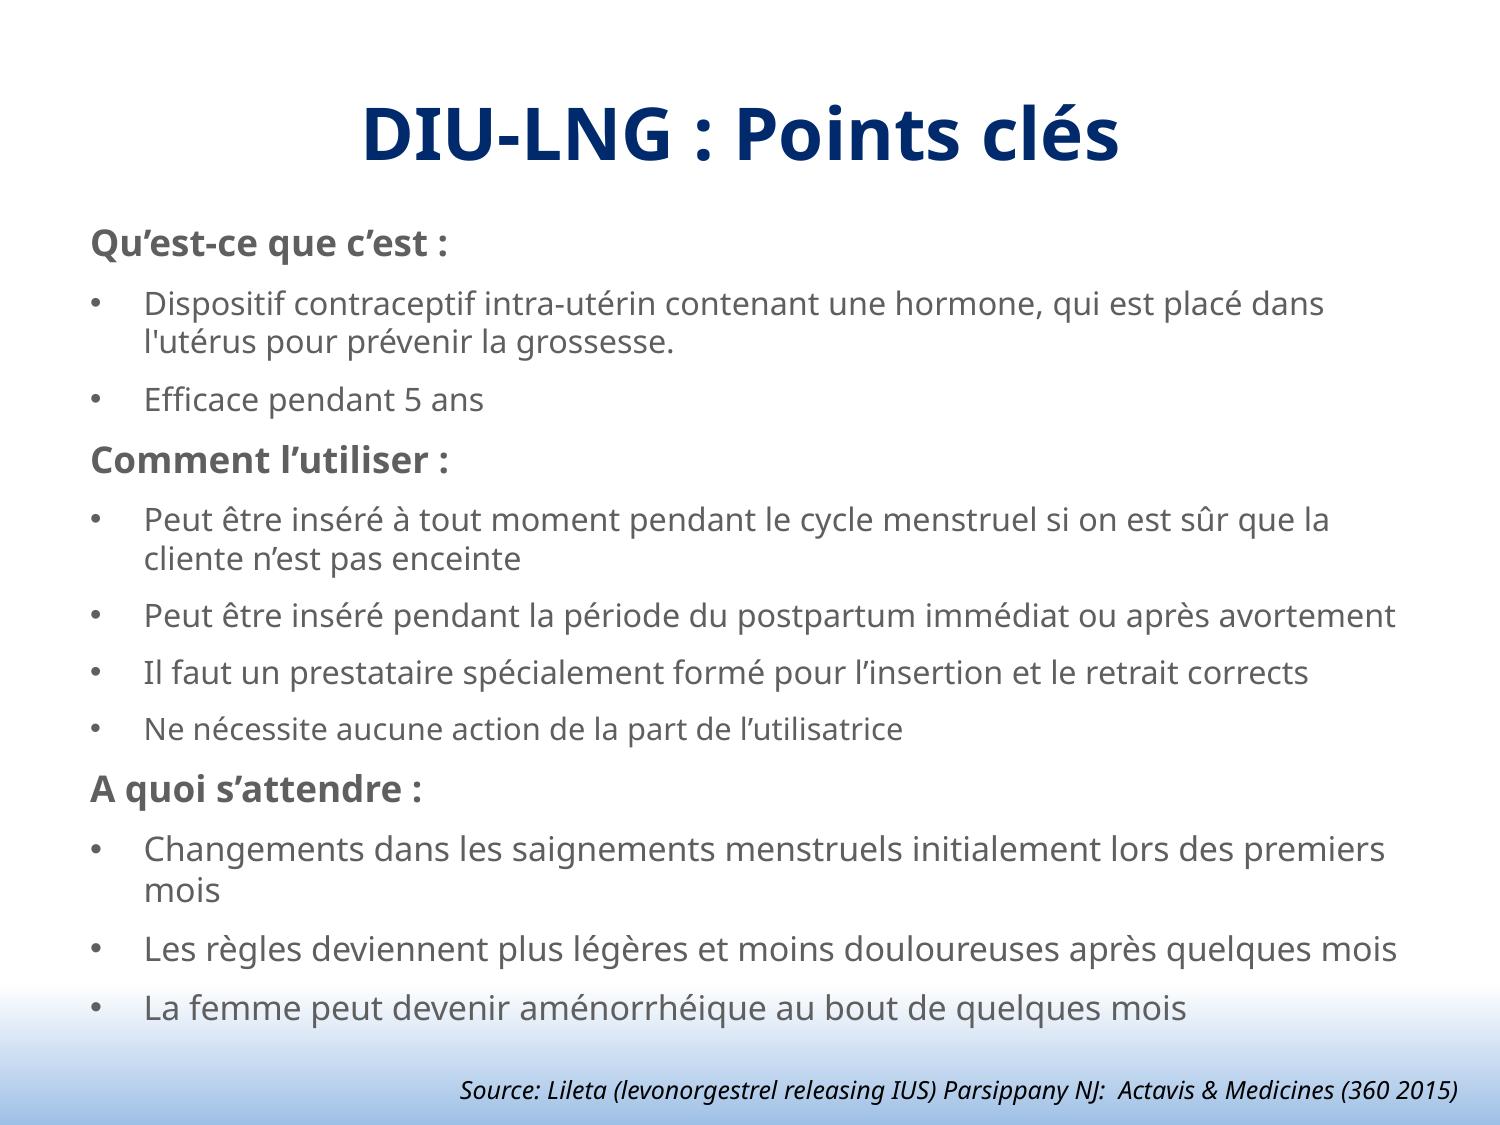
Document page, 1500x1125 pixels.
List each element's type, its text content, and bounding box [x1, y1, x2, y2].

list Qu’est-ce que c’est : Dispositif contraceptif intra-utérin contenant une hormone, qui est placé dans l'utérus pour prévenir la grossesse. Efficace pendant 5 ans Comment l’utiliser : Peut être inséré à tout moment pendant le cycle menstruel si on est sûr que la cliente n’est pas enceinte Peut être inséré pendant la période du postpartum immédiat ou après avortement Il faut un prestataire spécialement formé pour l’insertion et le retrait corrects Ne nécessite aucune action de la part de l’utilisatrice A quoi s’attendre : Changements dans les saignements menstruels initialement lors des premiers mois Les règles deviennent plus légères et moins douloureuses après quelques mois La femme peut devenir aménorrhéique au bout de quelques mois [75, 212, 1425, 1042]
title DIU-LNG : Points clés [75, 37, 1425, 212]
text_box Source: Lileta (levonorgestrel releasing IUS) Parsippany NJ: Actavis & Medicines (360 2015) [48, 1042, 1477, 1125]
